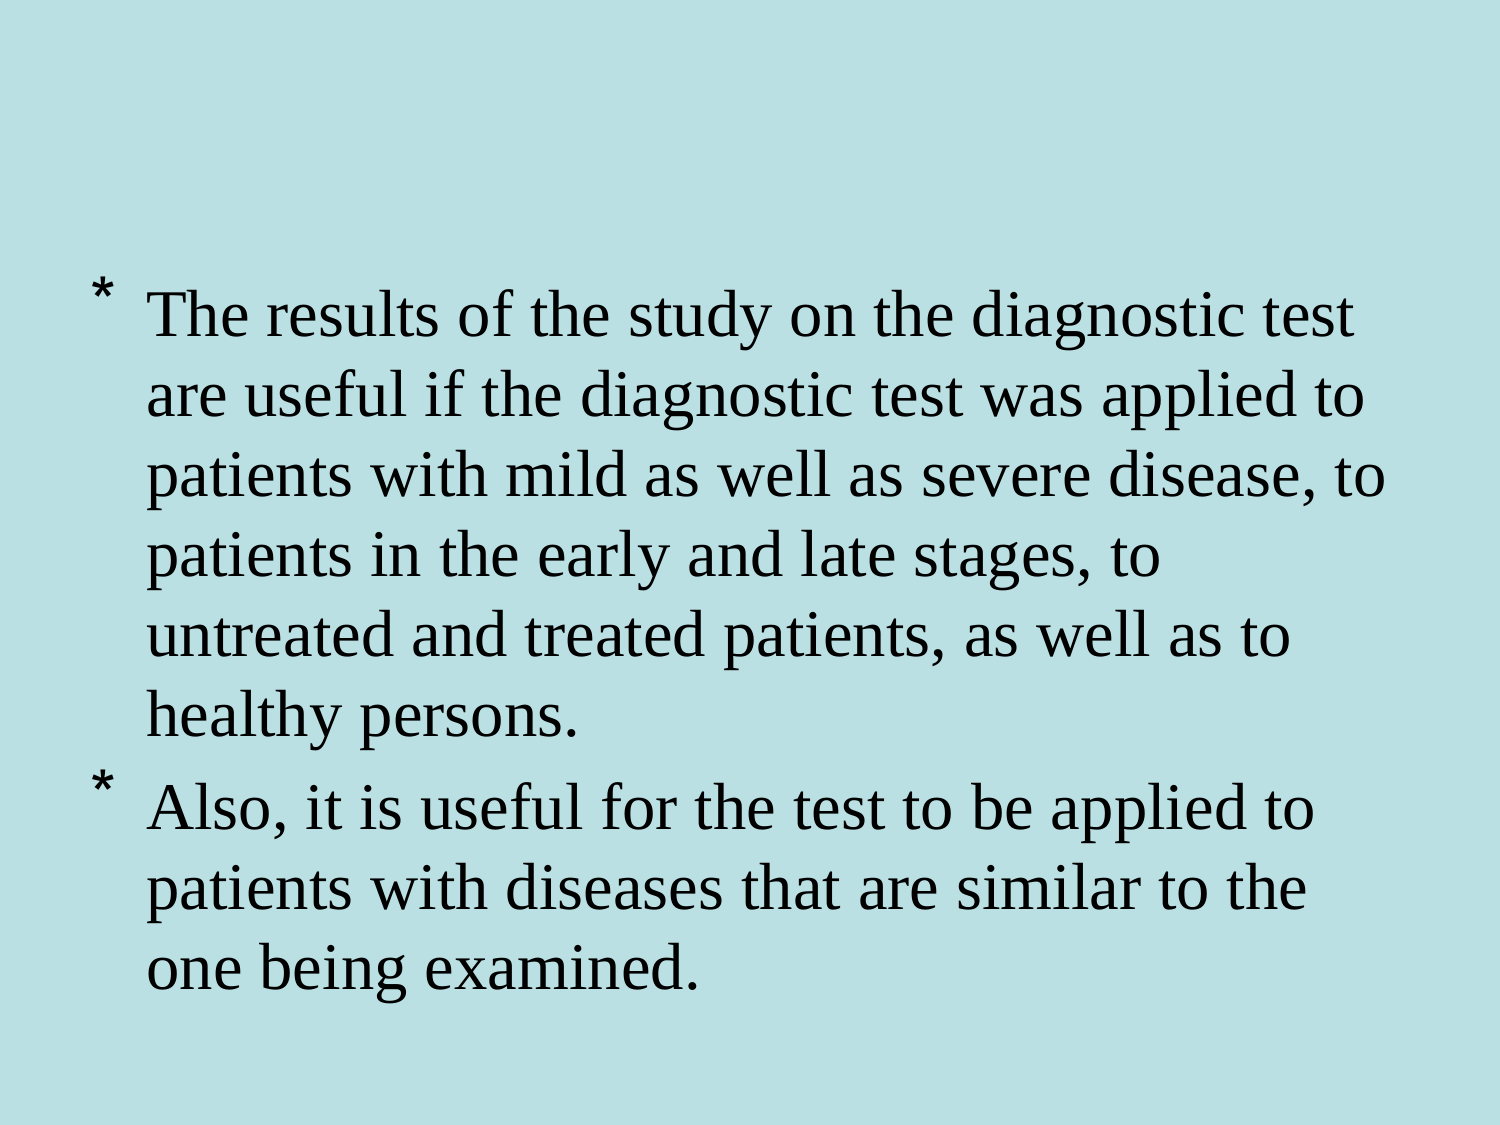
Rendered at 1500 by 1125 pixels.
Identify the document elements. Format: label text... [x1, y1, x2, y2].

list The results of the study on the diagnostic test are useful if the diagnostic test was applied to patients with mild as well as severe disease, to patients in the early and late stages, to untreated and treated patients, as well as to healthy persons. Also, it is useful for the test to be applied to patients with diseases that are similar to the one being examined. [75, 262, 1425, 1005]
